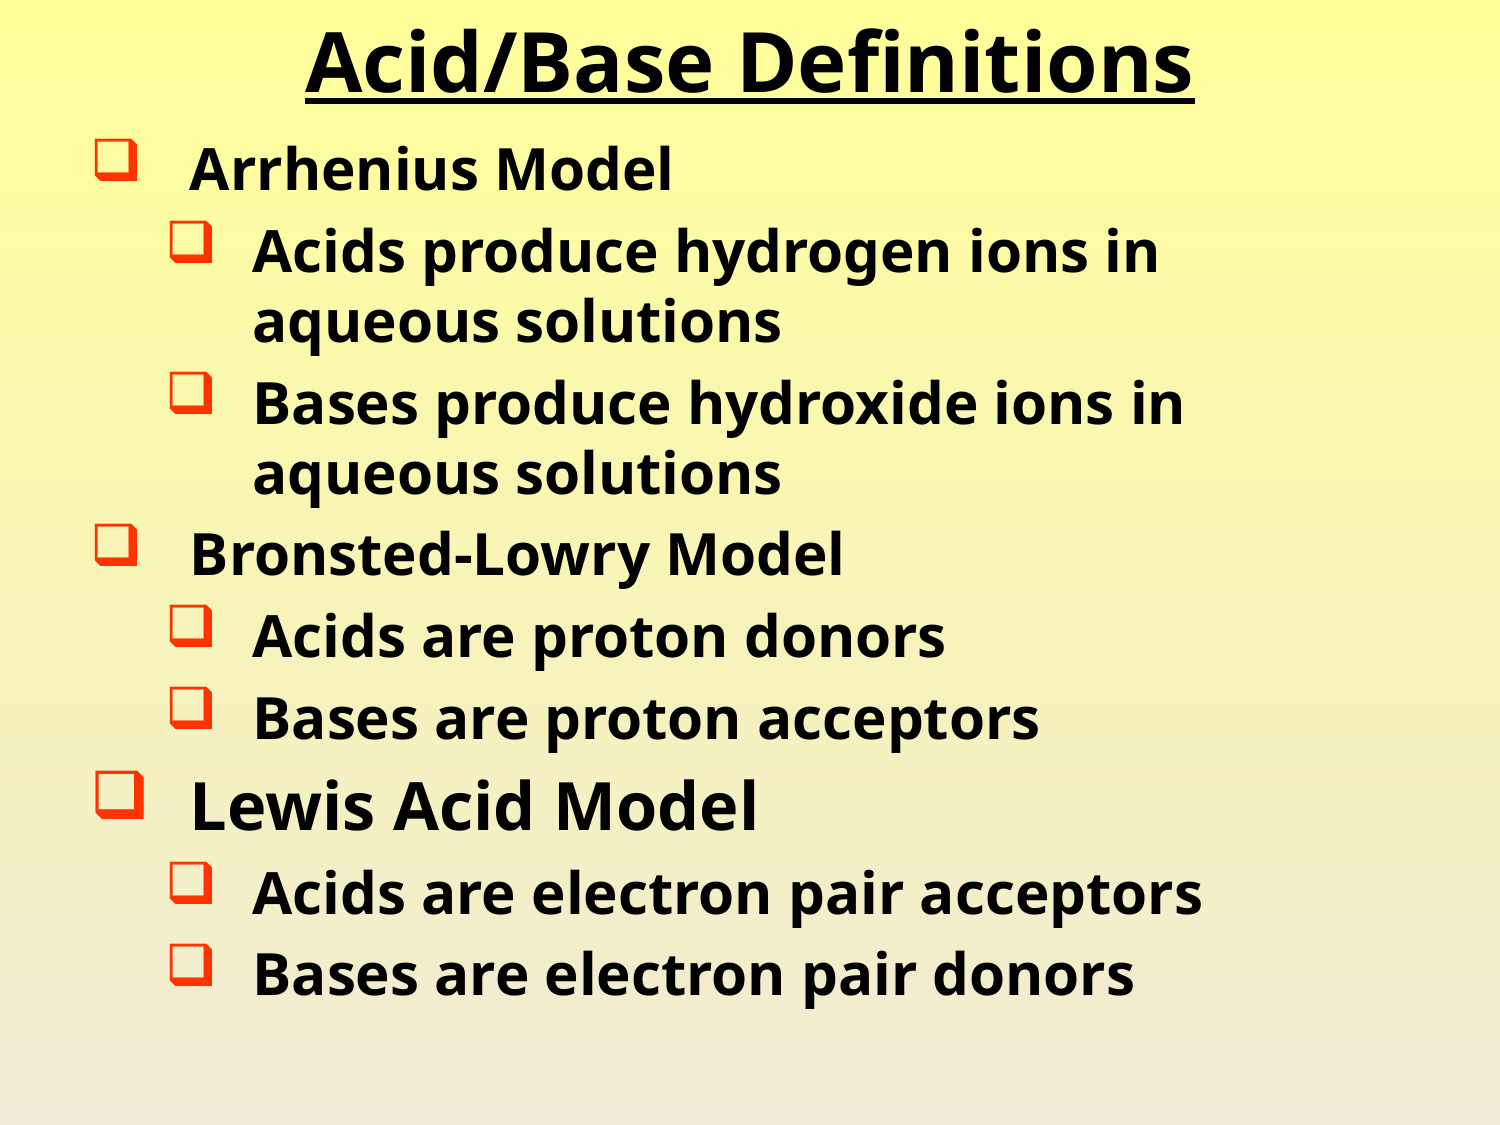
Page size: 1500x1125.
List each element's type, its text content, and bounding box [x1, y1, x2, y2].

title Acid/Base Definitions [74, 0, 1426, 118]
list Arrhenius Model Acids produce hydrogen ions in aqueous solutions Bases produce hydroxide ions in aqueous solutions Bronsted-Lowry Model Acids are proton donors Bases are proton acceptors Lewis Acid Model Acids are electron pair acceptors Bases are electron pair donors [74, 124, 1413, 1051]
